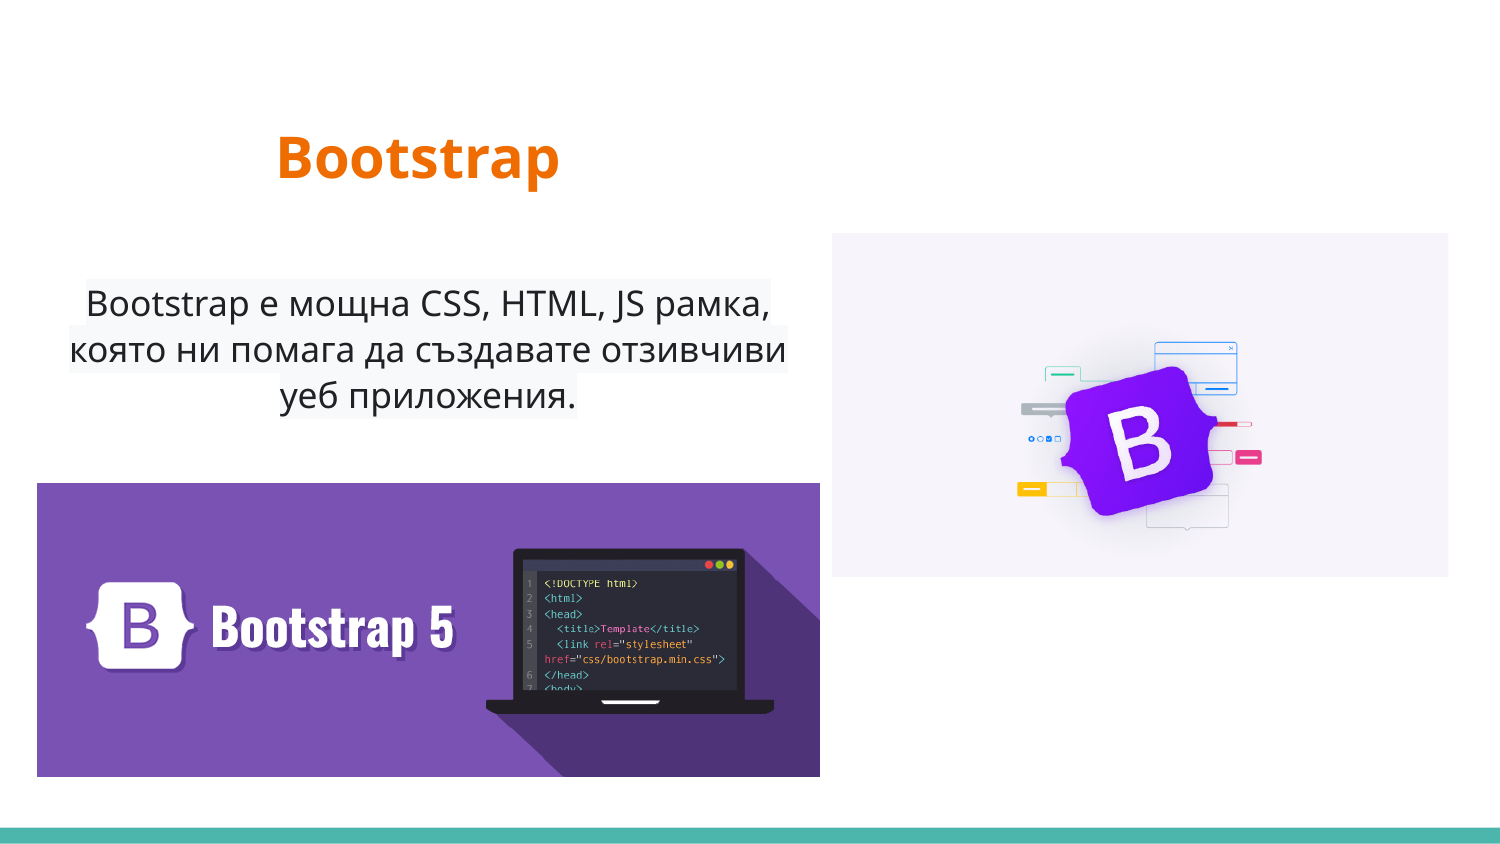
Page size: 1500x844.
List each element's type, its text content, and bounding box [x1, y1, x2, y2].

title Bootstrap [260, 106, 589, 223]
list Bootstrap е мощна CSS, HTML, JS рамка, която ни помага да създавате отзивчиви уеб приложения. [46, 262, 811, 444]
picture [37, 183, 1449, 777]
